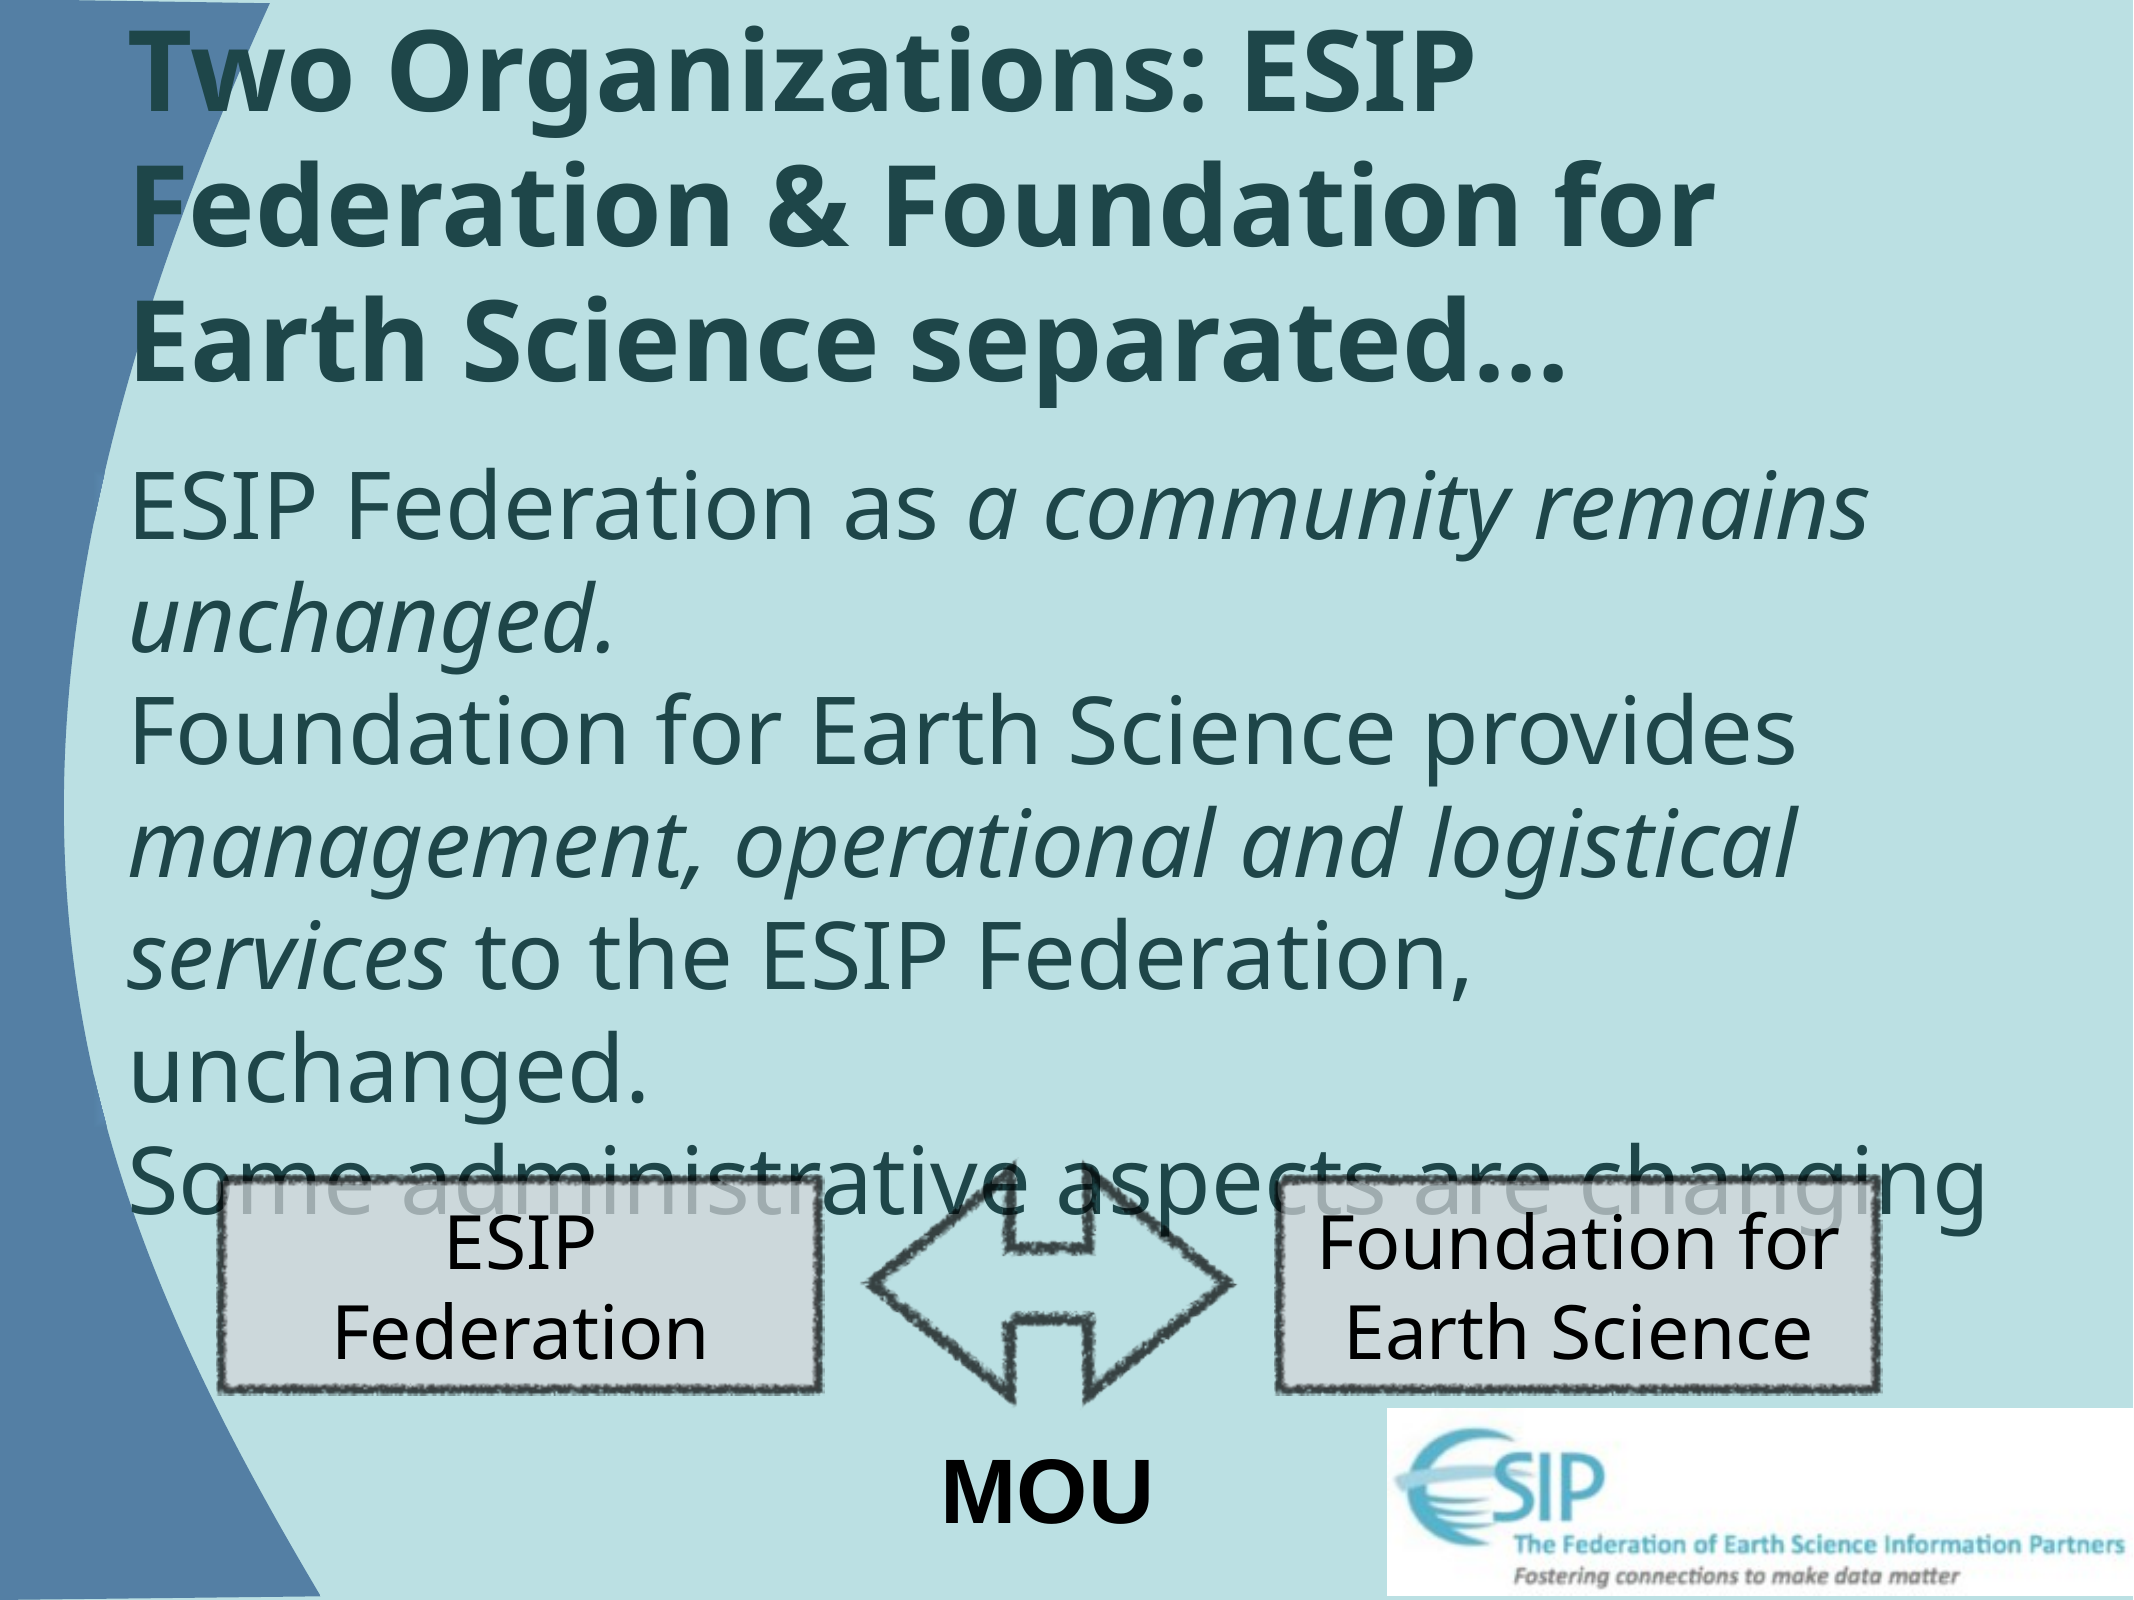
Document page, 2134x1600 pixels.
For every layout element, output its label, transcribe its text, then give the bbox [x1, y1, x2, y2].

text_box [1274, 1174, 1884, 1396]
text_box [216, 1174, 825, 1396]
title Two Organizations: ESIP Federation & Foundation for Earth Science separated… [106, 115, 2028, 424]
picture [859, 1157, 1241, 1413]
text_box MOU [925, 1424, 1170, 1550]
list ESIP Federation as a community remains unchanged. Foundation for Earth Science provides management, operational and logistical services to the ESIP Federation, unchanged. Some administrative aspects are changing [106, 424, 2028, 1517]
text_box [0, 0, 321, 1600]
picture [1387, 1408, 2134, 1597]
